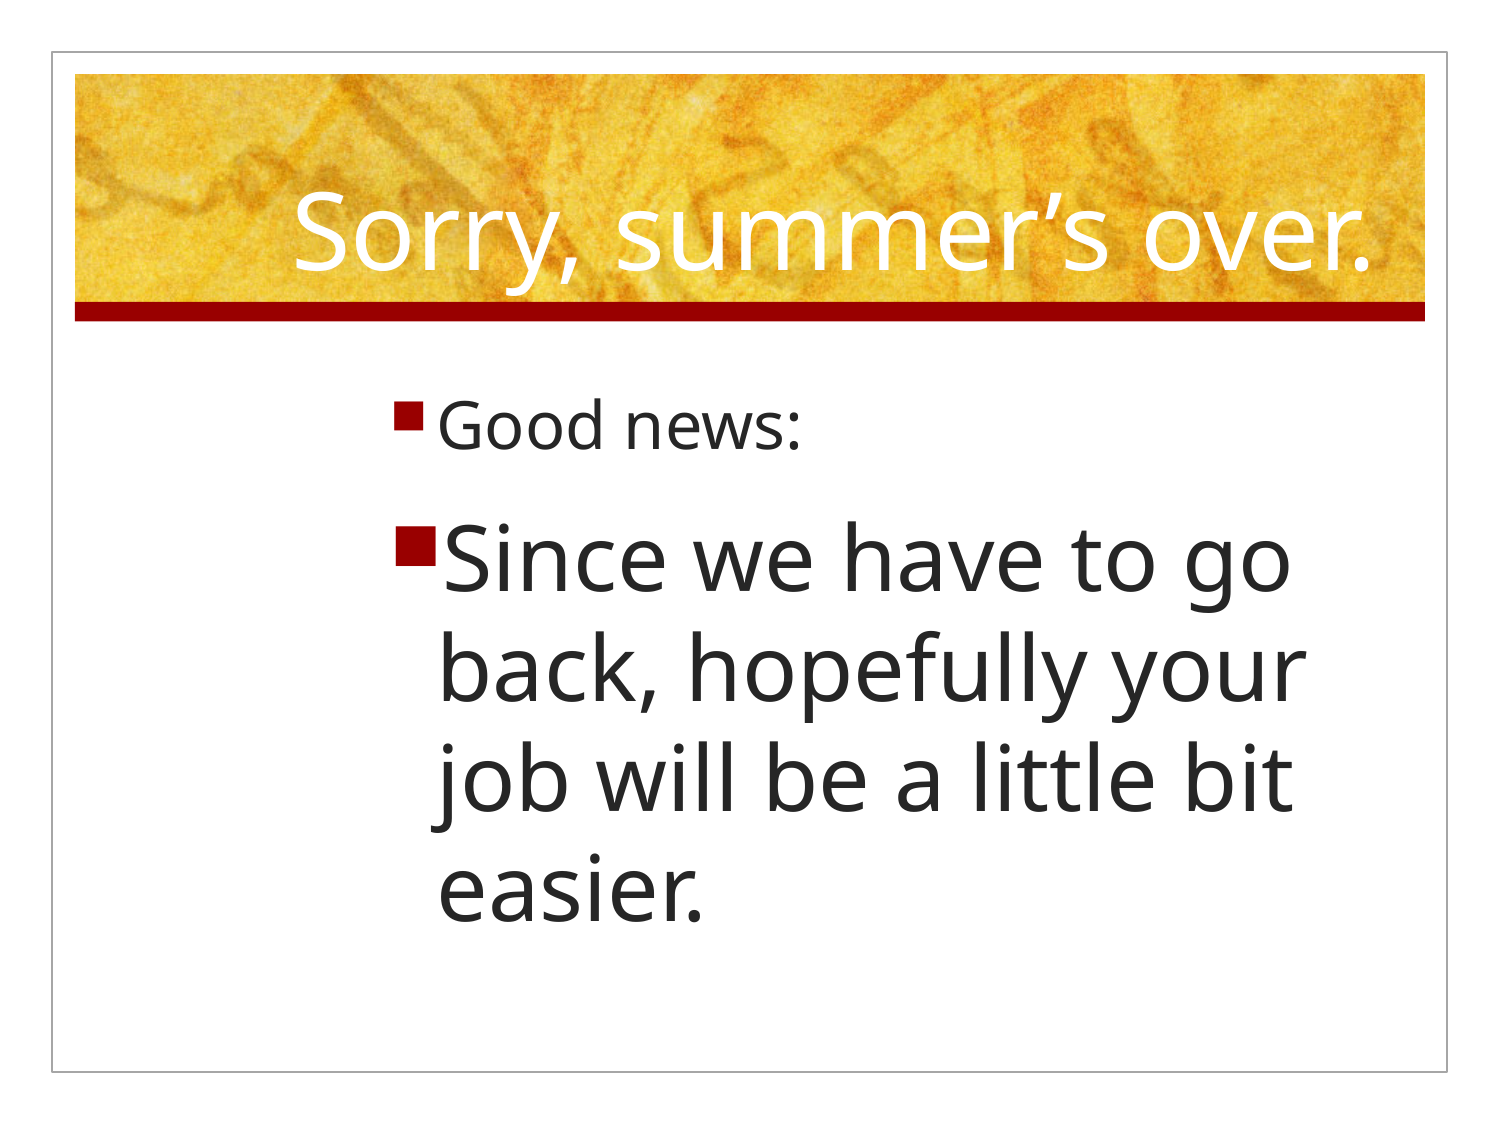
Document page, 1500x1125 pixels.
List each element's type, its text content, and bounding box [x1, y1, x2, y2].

title Sorry, summer’s over. [108, 74, 1392, 292]
list Good news: Since we have to go back, hopefully your job will be a little bit easier. [375, 375, 1392, 1005]
picture [75, 74, 1425, 301]
